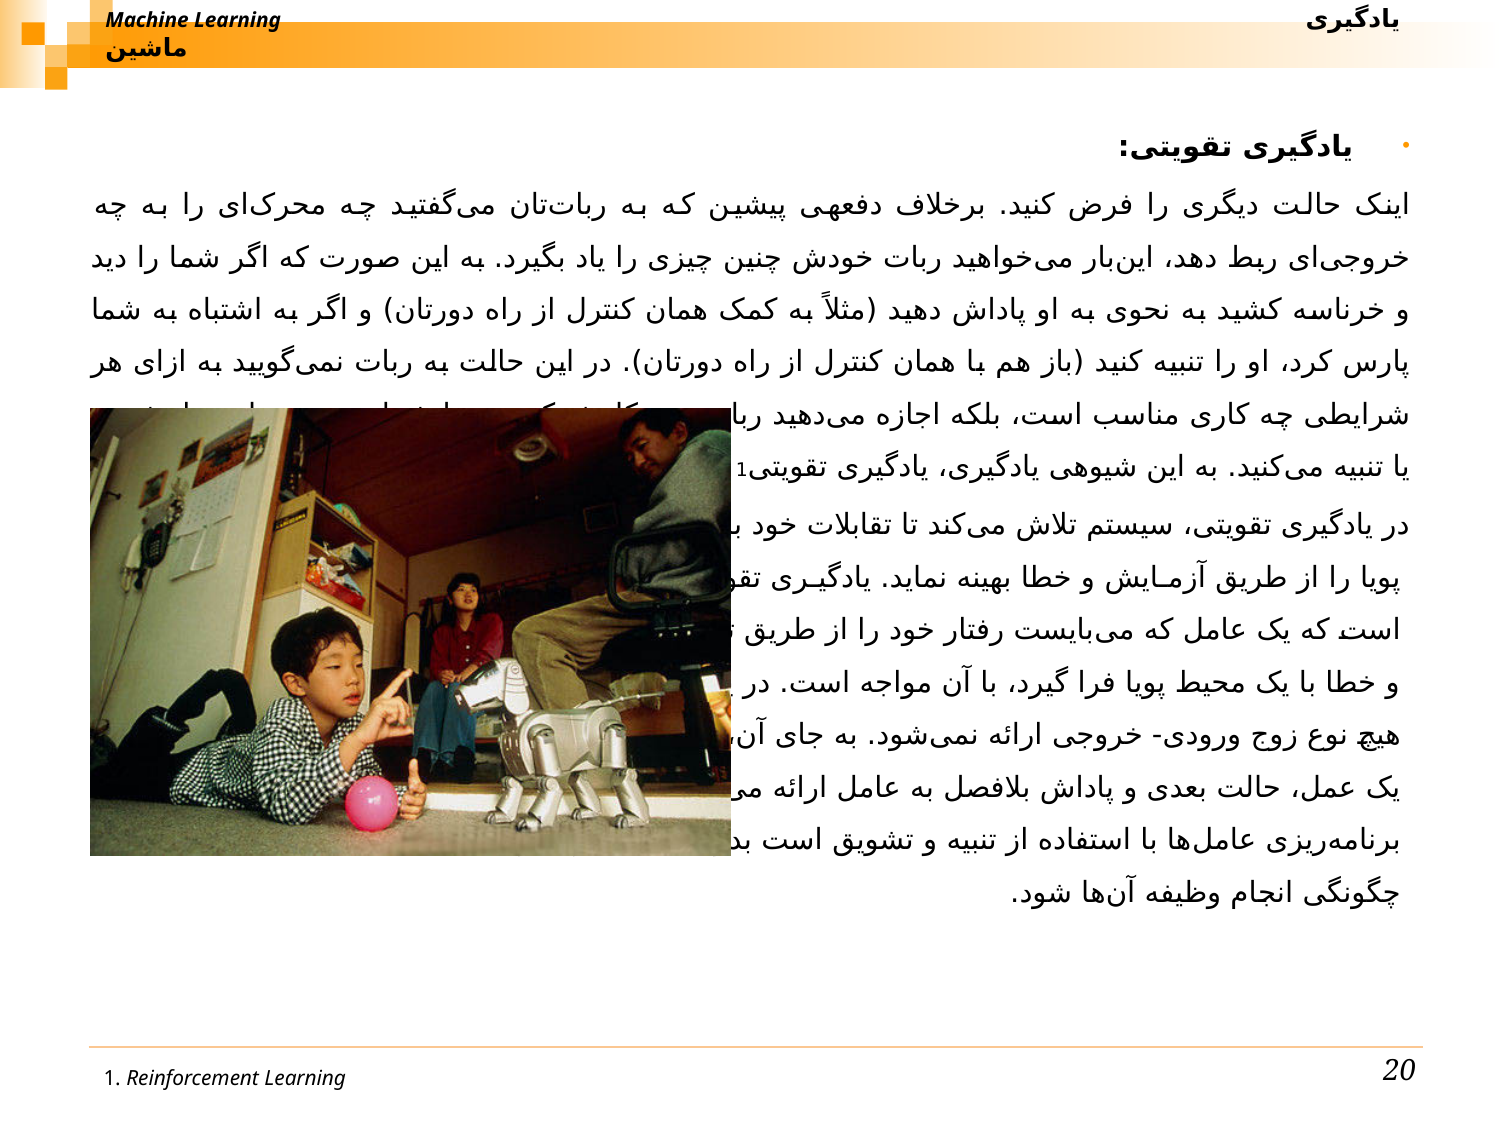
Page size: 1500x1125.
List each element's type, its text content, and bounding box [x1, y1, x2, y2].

list یادگیری تقویتی: اینک حالت دیگری را فرض کنید. برخلاف دفعه­ی پیشین که به ربات‌تان می‌گفتید چه محرک‌ای را به چه خروجی‌ای ربط دهد، این‌بار می‌خواهید ربات خودش چنین چیزی را یاد بگیرد. به این صورت که اگر شما را دید و خرناسه کشید به نحوی به او پاداش دهید (مثلاً به کمک همان کنترل از راه دورتان) و اگر به اشتباه به شما پارس کرد، او را تنبیه کنید (باز هم با همان کنترل از راه دورتان). در این حالت به ربات نمی‌گویید به ازای هر شرایطی چه کاری مناسب است، بلکه اجازه می‌دهید ربات خود کاوش کند و تنها شما نتیجه­ی نهایی را تشویق یا تنبیه می‌کنید. به این شیوه­ی یادگیری، یادگیری تقویتی1 می‌گویند. در یادگیری تقویتی، سیستم تلاش می‌کند تا تقابلات خود با یک محیــط پویا را از طریق آزمـایش و خطا بهینه نماید. یادگیـری تقویتی مسئــله‌ای است که یک عامل که می‌بایست رفتار خود را از طریق تعاملات آزمــایش و خطا با یک محیط پویا فرا گیرد، با آن مواجه است. در یادگیری تقویـتی هیچ نوع زوج ورودی- خروجی ارائه نمی‌شود. به جای آن، پس از اتـــخاذ یک عمل، حالت بعدی و پاداش بلافصل به عامل ارائه می‌شود. هدف اولیـه برنامه‌ریزی عامل‌ها با استفاده از تنبیه و تشویق است بدون آنکه ذکـری از چگونگی انجام وظیفه آن‌ها شود. [75, 102, 1425, 1000]
picture [90, 408, 732, 857]
footer 1. Reinforcement Learning [88, 1053, 1424, 1098]
slide_number 20 [1080, 1023, 1431, 1099]
text_box Machine Learning یادگیری ماشین [90, 22, 1471, 70]
